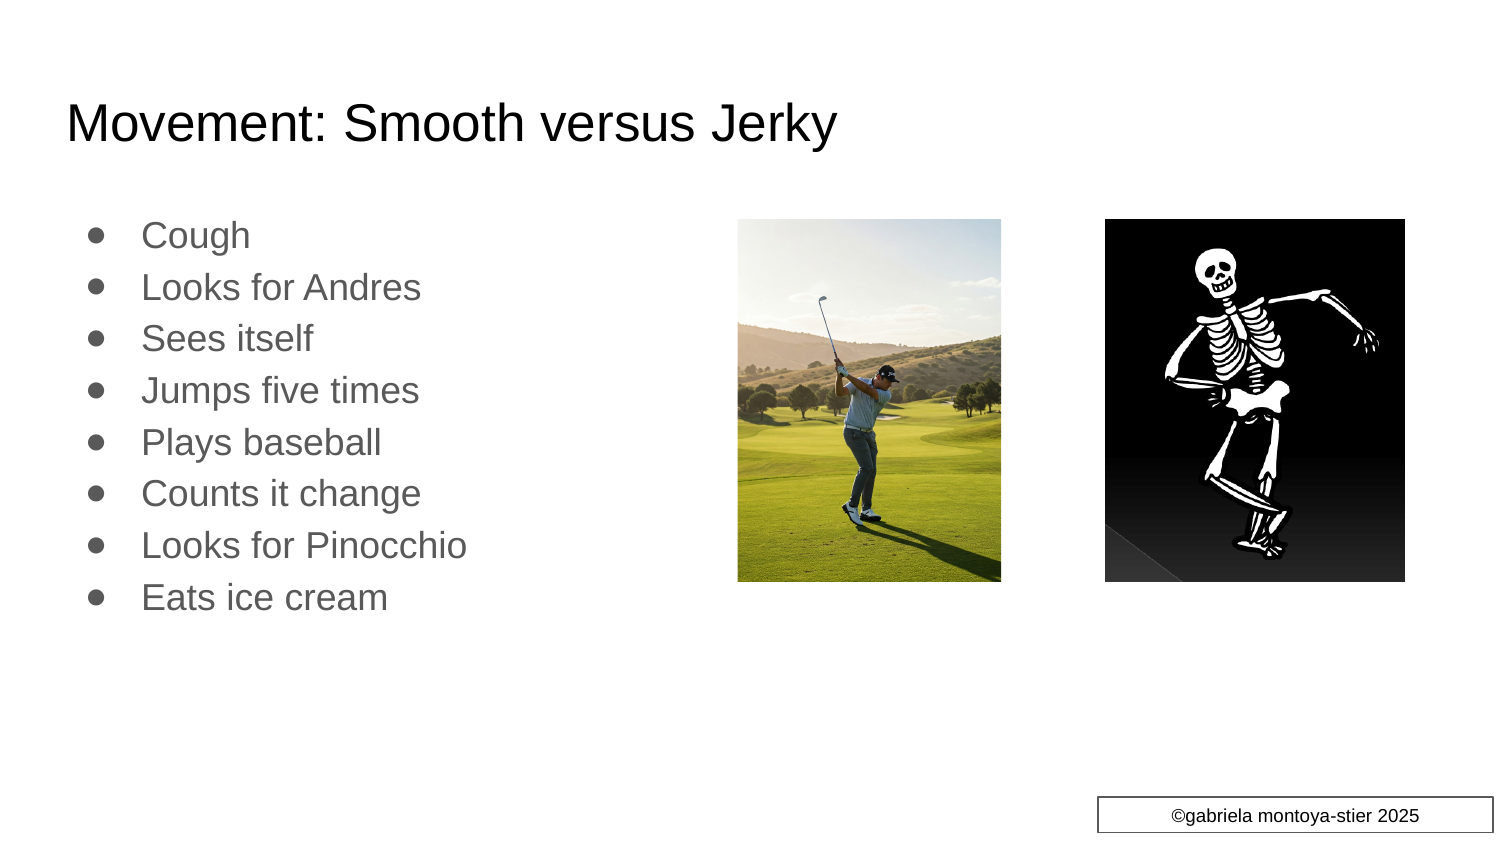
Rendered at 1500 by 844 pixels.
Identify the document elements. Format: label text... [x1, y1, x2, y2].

picture [737, 219, 1002, 582]
picture [1105, 219, 1405, 582]
text_box ©gabriela montoya-stier 2025 [1097, 796, 1494, 833]
title Movement: Smooth versus Jerky [51, 72, 1449, 167]
list Cough Looks for Andres Sees itself Jumps five times Plays baseball Counts it change Looks for Pinocchio Eats ice cream [51, 189, 1449, 750]
